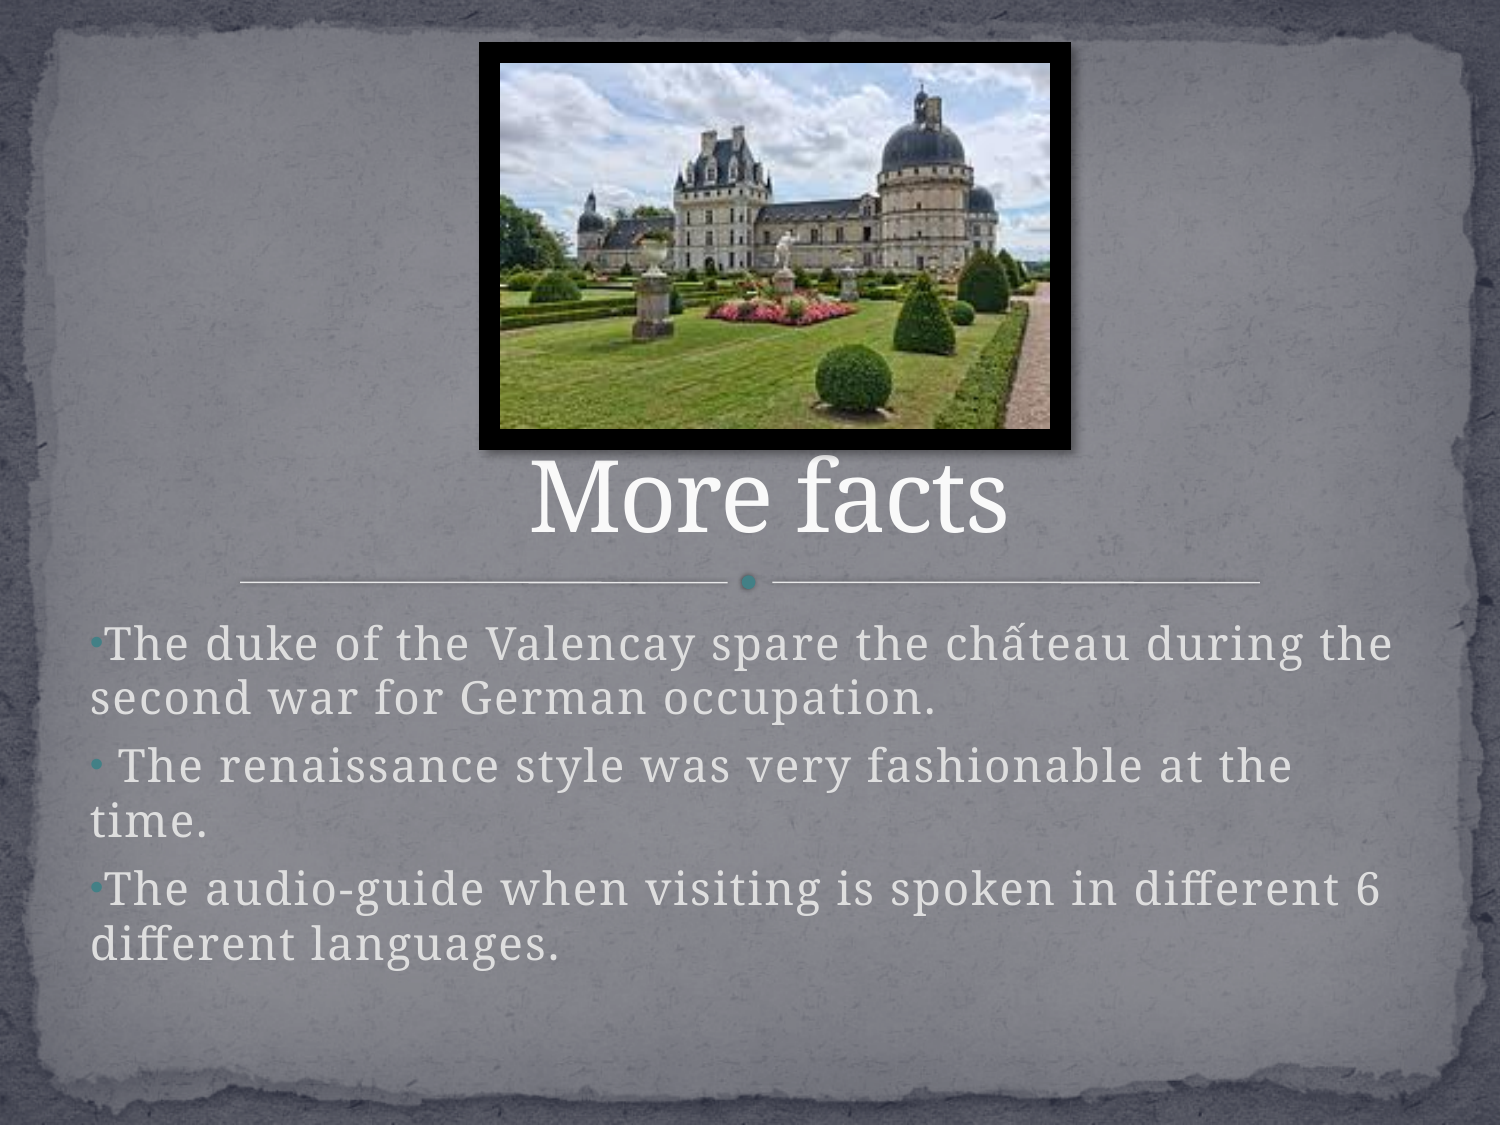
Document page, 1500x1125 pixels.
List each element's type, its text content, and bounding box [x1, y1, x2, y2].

subtitle The duke of the Valencay spare the chấteau during the second war for German occupation. The renaissance style was very fashionable at the time. The audio-guide when visiting is spoken in different 6 different languages. [75, 606, 1438, 1063]
picture [499, 62, 1052, 431]
title More facts [74, 374, 1438, 561]
